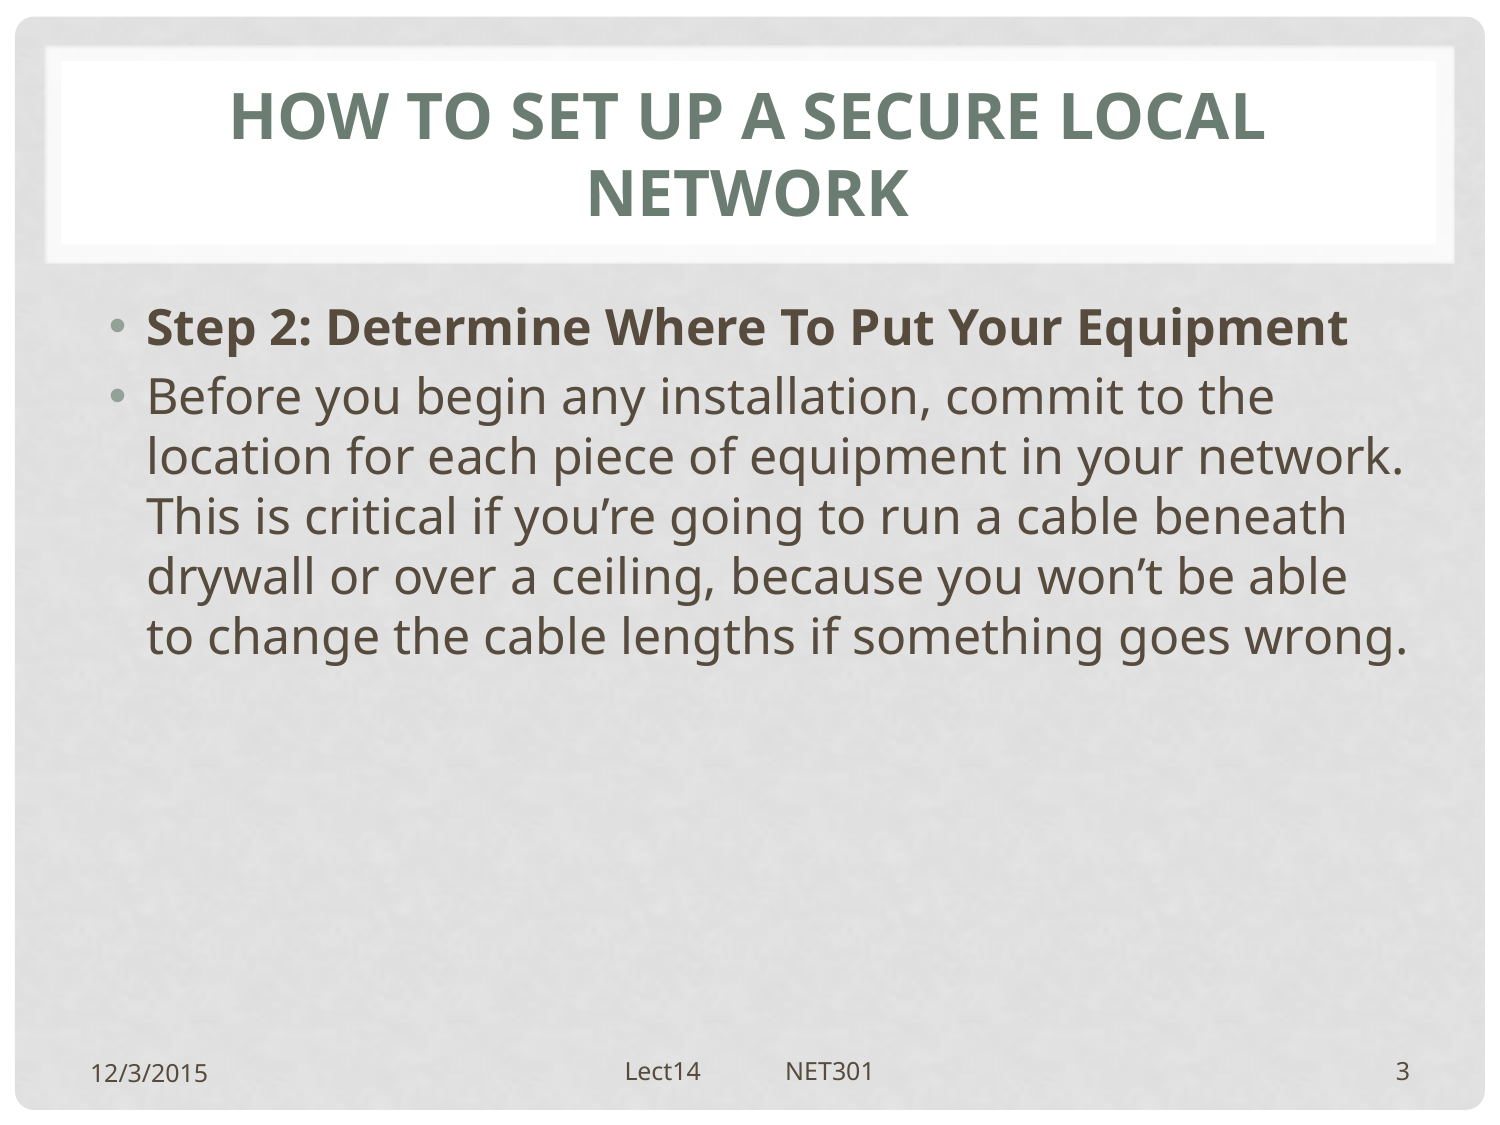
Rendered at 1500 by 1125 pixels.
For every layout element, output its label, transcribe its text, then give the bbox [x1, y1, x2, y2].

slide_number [75, 1042, 425, 1103]
list Step 2: Determine Where To Put Your Equipment Before you begin any installation, commit to the location for each piece of equipment in your network. This is critical if you’re going to run a cable beneath drywall or over a ceiling, because you won’t be able to change the cable lengths if something goes wrong. [75, 287, 1425, 1005]
slide_number 3 [1074, 1042, 1425, 1103]
title How To Set Up A Secure Local Network [69, 66, 1425, 238]
footer Lect14 NET301 [512, 1042, 988, 1103]
